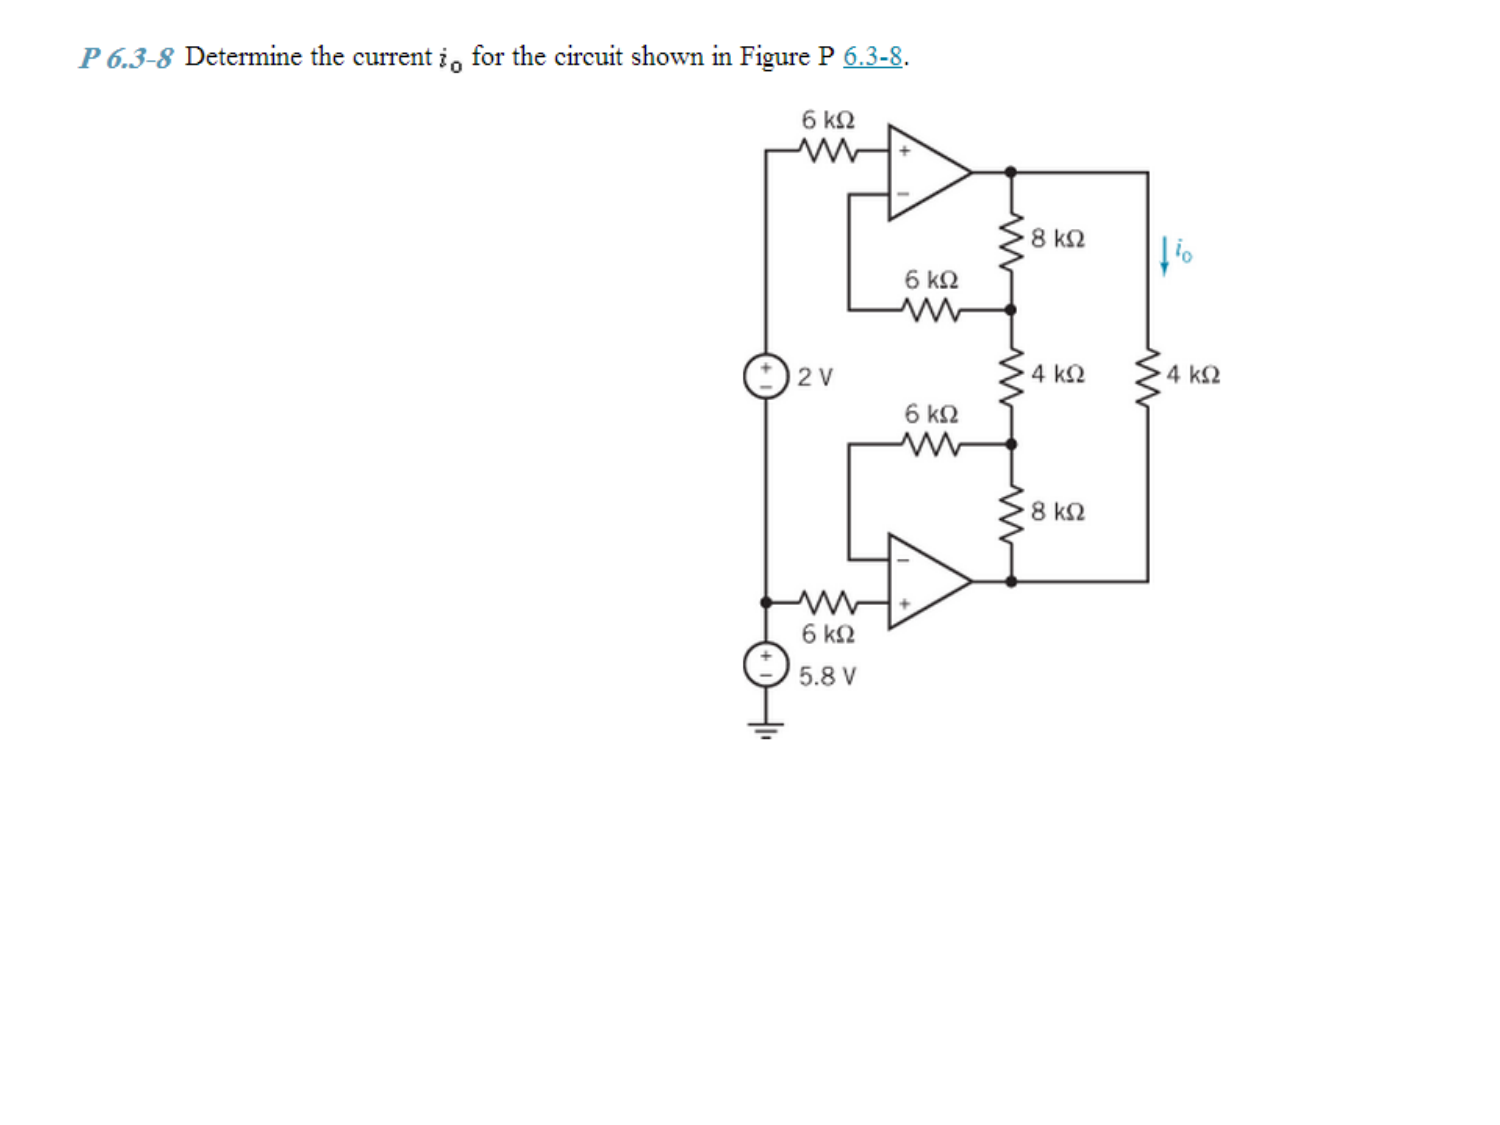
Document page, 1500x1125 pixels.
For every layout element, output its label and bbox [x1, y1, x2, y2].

picture [62, 37, 1289, 748]
